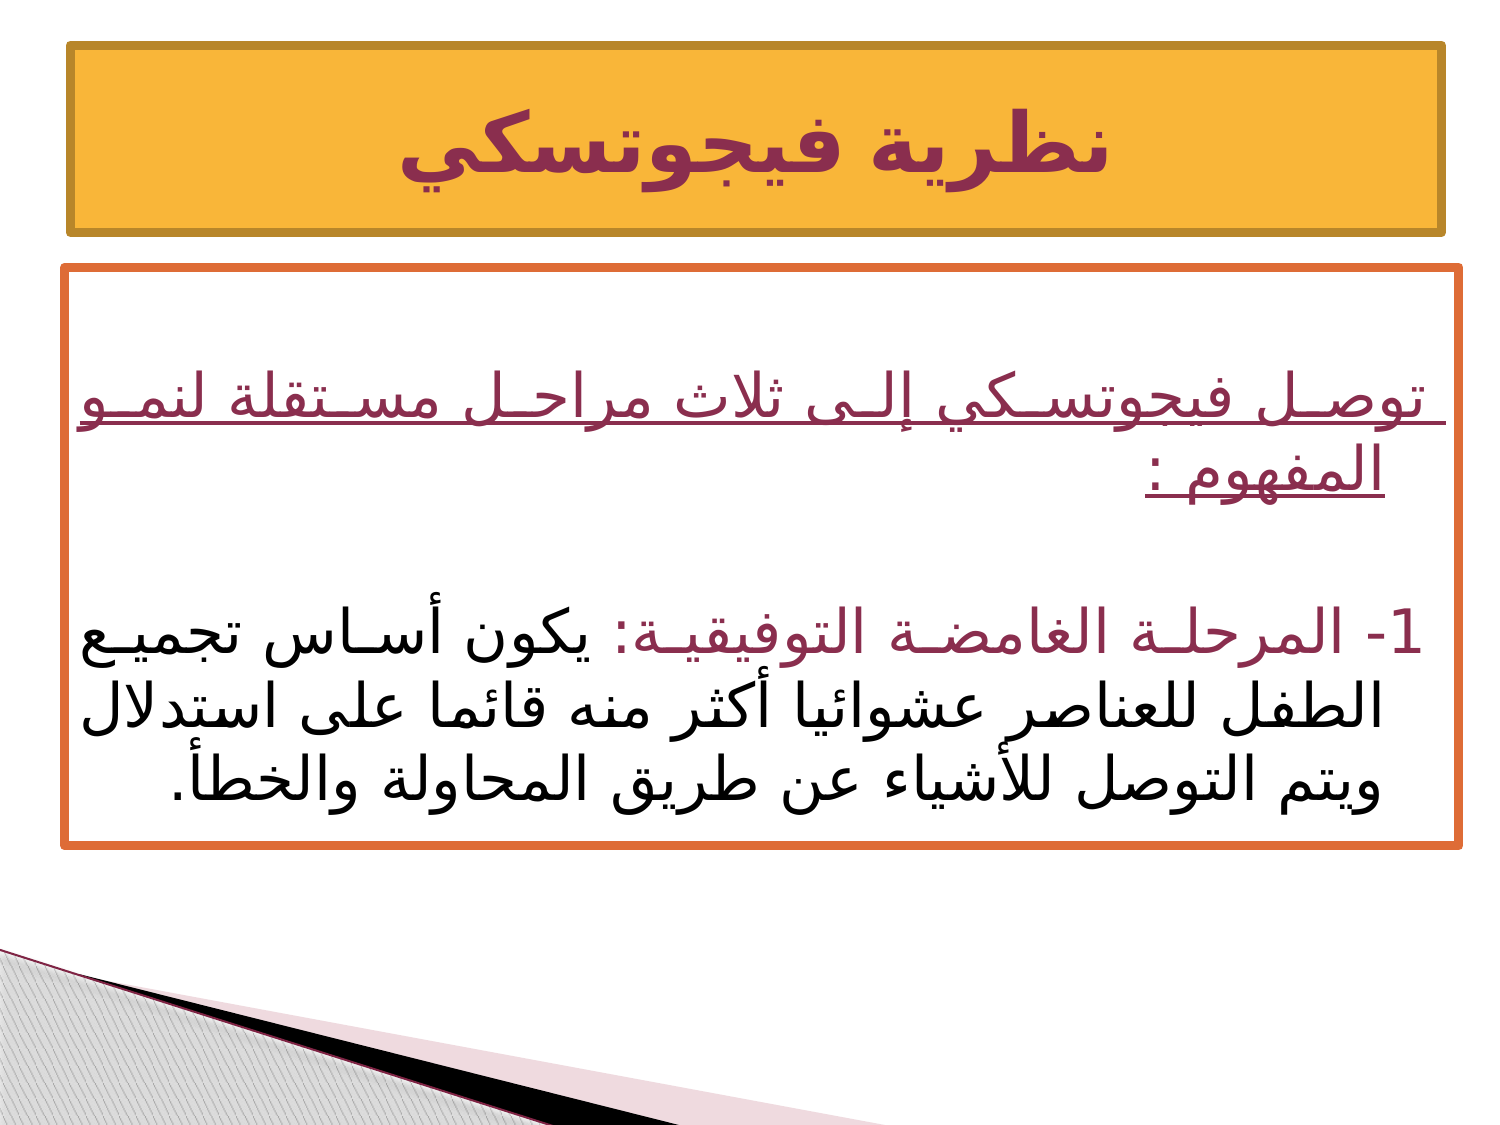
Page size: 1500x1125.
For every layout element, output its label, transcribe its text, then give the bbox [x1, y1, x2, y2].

title نظرية فيجوتسكي [66, 41, 1446, 237]
list توصل فيجوتسكي إلى ثلاث مراحل مستقلة لنمو المفهوم : 1- المرحلة الغامضة التوفيقية: يكون أساس تجميع الطفل للعناصر عشوائيا أكثر منه قائما على استدلال ويتم التوصل للأشياء عن طريق المحاولة والخطأ. [60, 263, 1463, 850]
